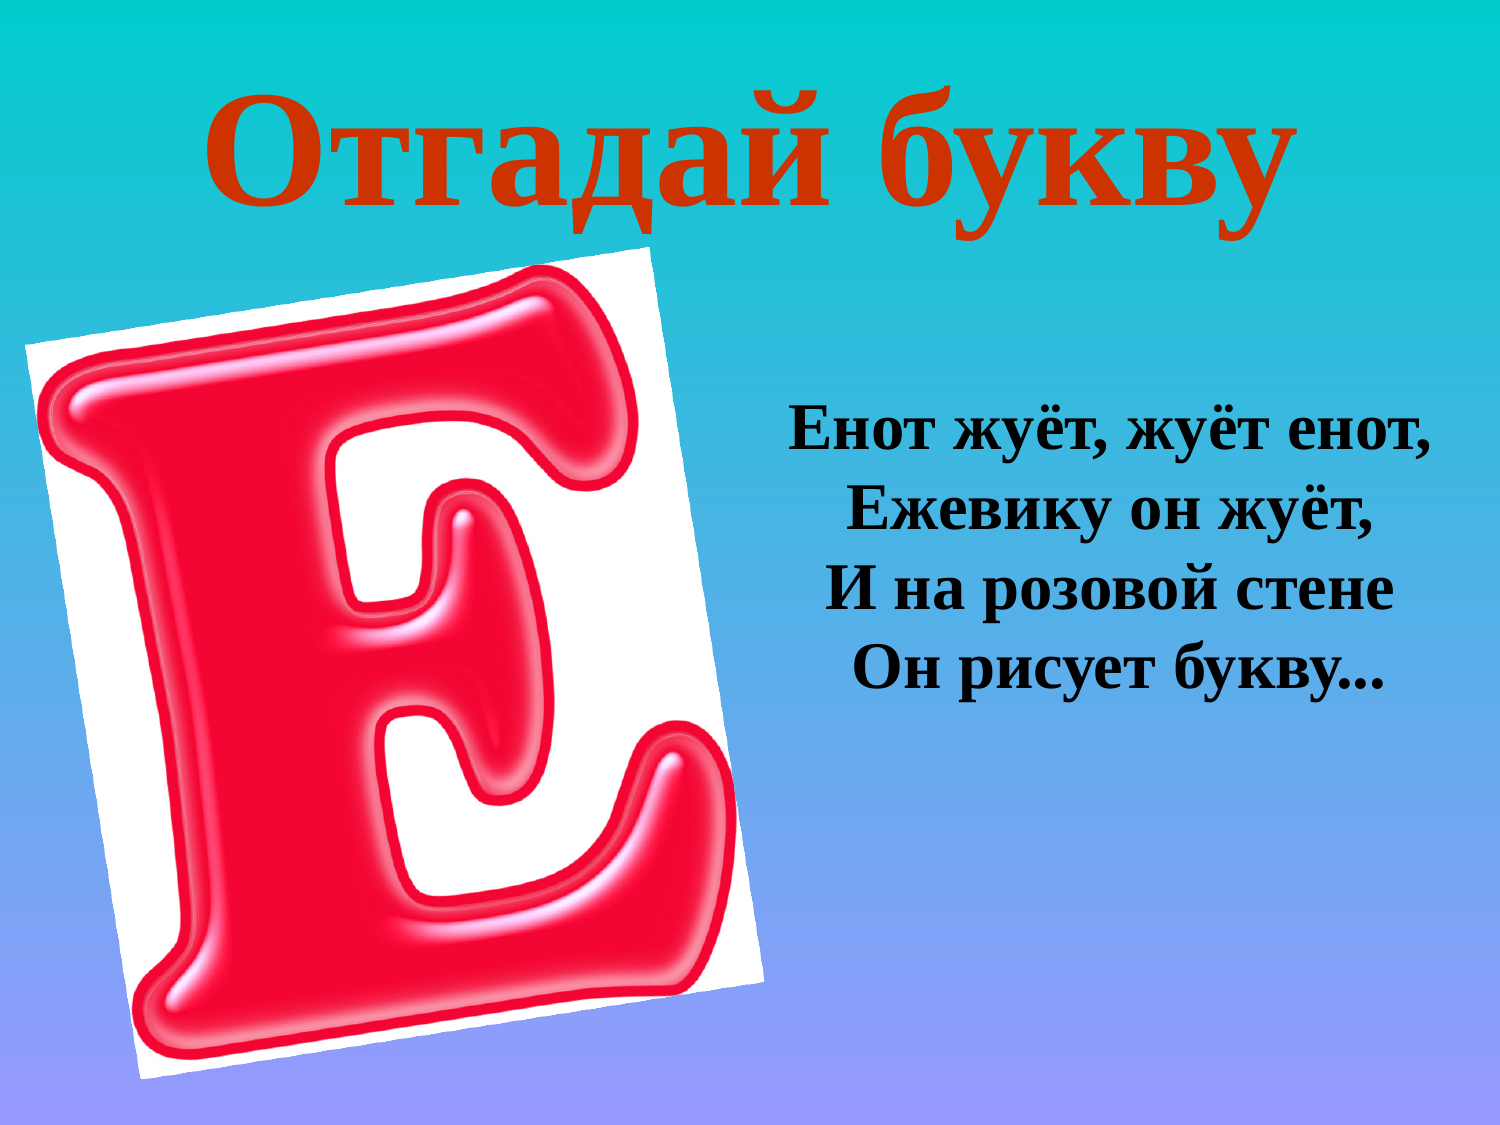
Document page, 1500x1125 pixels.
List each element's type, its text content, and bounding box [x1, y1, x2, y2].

picture [25, 247, 764, 1079]
list Енот жуёт, жуёт енот, Ежевику он жуёт, И на розовой стене Он рисует букву... [738, 375, 1500, 809]
title Отгадай букву [75, 45, 1425, 233]
